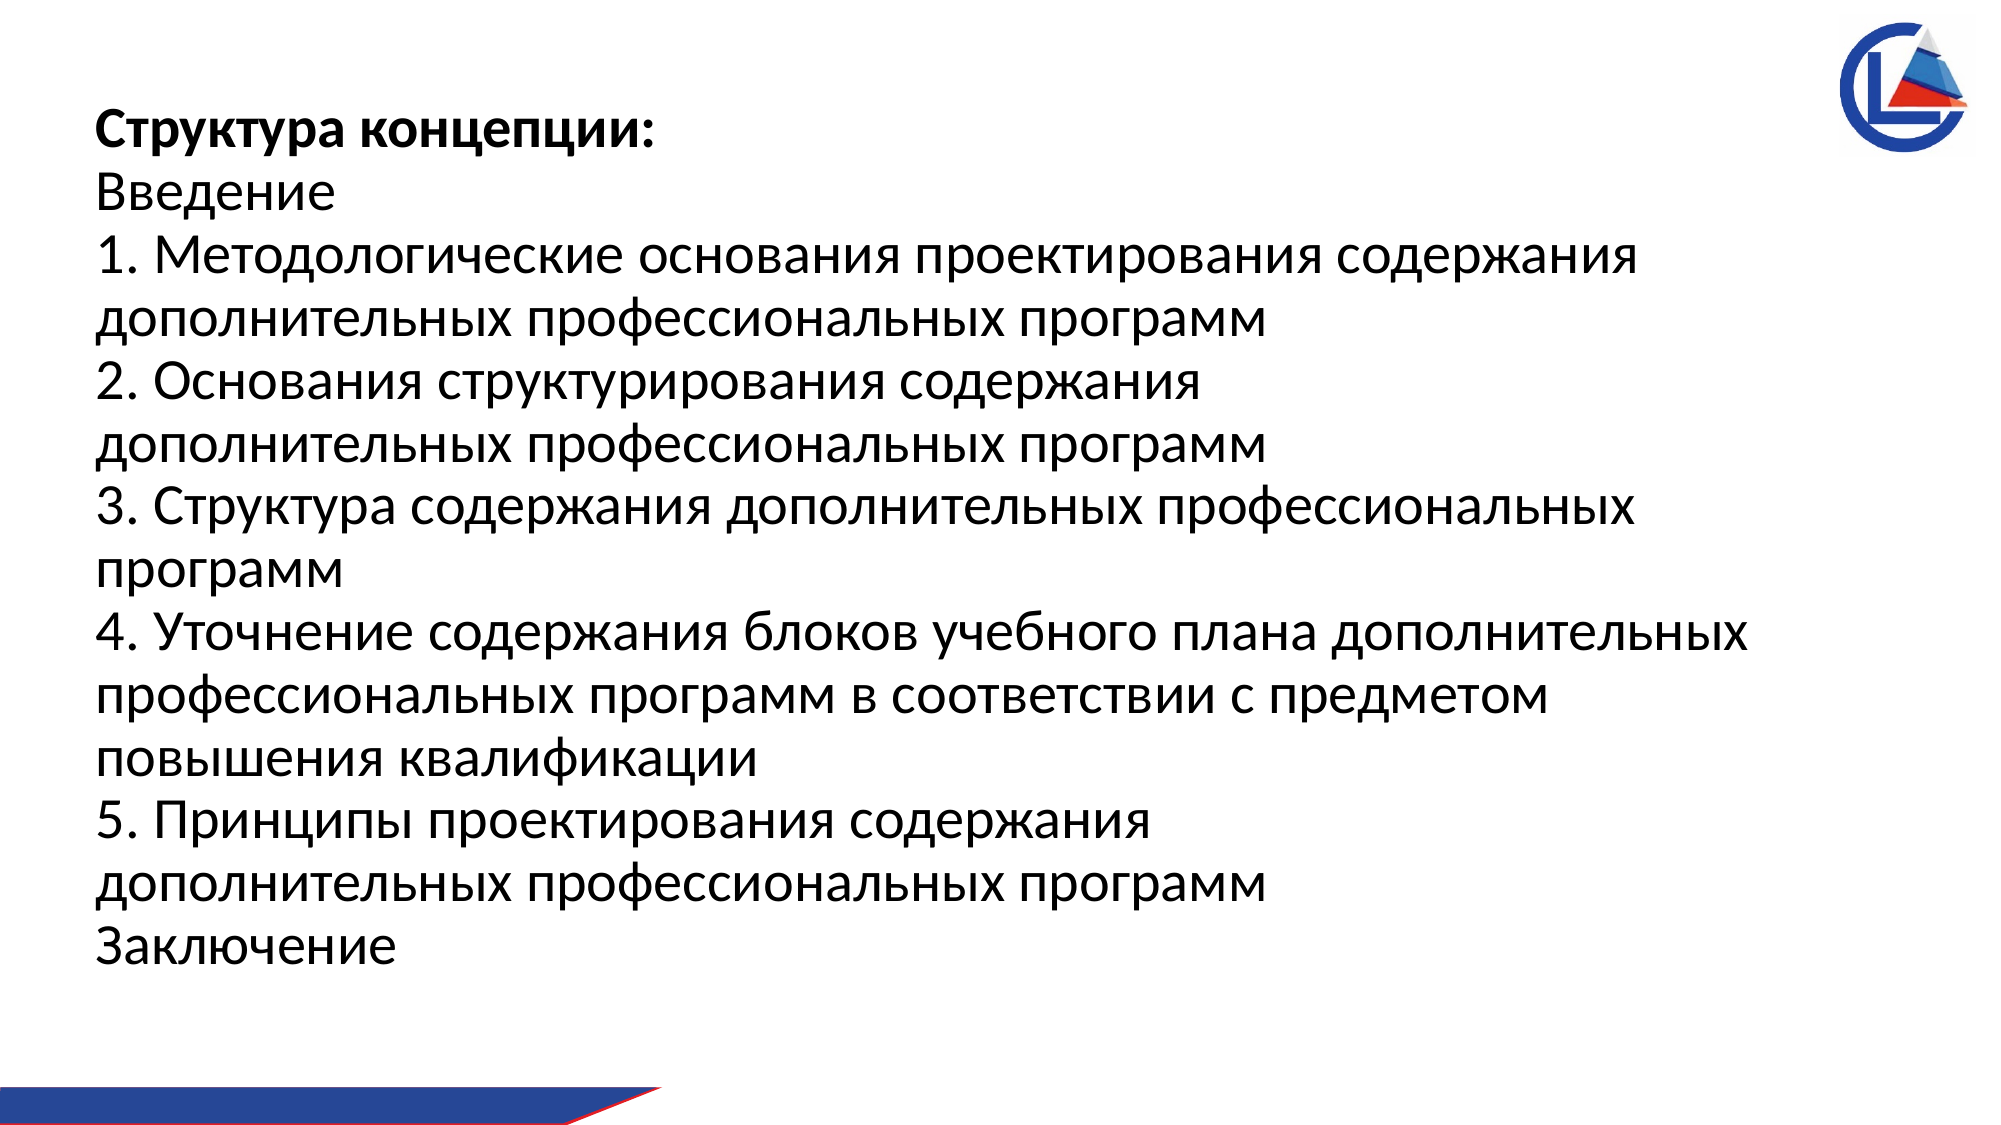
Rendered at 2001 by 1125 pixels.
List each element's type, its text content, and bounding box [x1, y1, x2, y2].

picture [1839, 14, 1976, 157]
title Структура концепции: Введение 1. Методологические основания проектирования содержания дополнительных профессиональных программ 2. Основания структурирования содержания дополнительных профессиональных программ 3. Структура содержания дополнительных профессиональных программ 4. Уточнение содержания блоков учебного плана дополнительных профессиональных программ в соответствии с предметом повышения квалификации 5. Принципы проектирования содержания дополнительных профессиональных программ Заключение [80, 81, 1782, 994]
